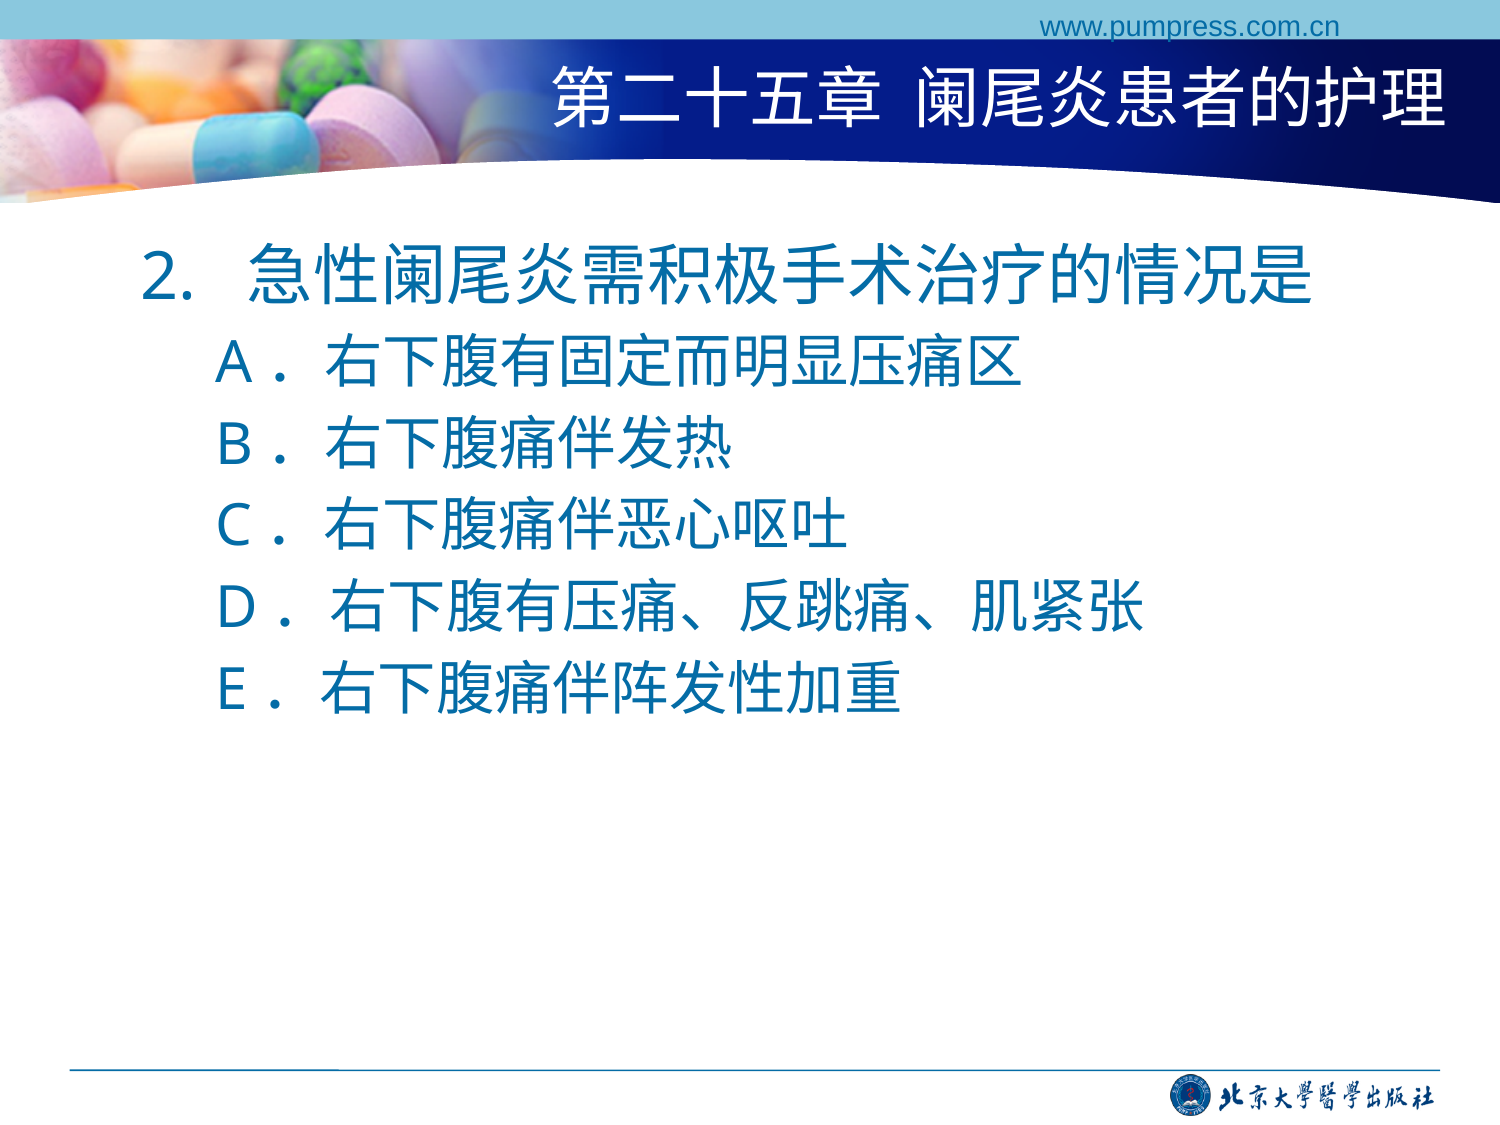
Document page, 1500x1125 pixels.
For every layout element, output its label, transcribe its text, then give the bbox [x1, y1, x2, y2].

list 2. 急性阑尾炎需积极手术治疗的情况是 A．右下腹有固定而明显压痛区 B．右下腹痛伴发热 C．右下腹痛伴恶心呕吐 D．右下腹有压痛、反跳痛、肌紧张 E．右下腹痛伴阵发性加重 [49, 224, 1463, 1026]
picture [0, 40, 1500, 203]
title 第二十五章 阑尾炎患者的护理 [137, 49, 1463, 143]
slide_number www.pumpress.com.cn [1025, 0, 1463, 38]
picture [1170, 1074, 1436, 1118]
